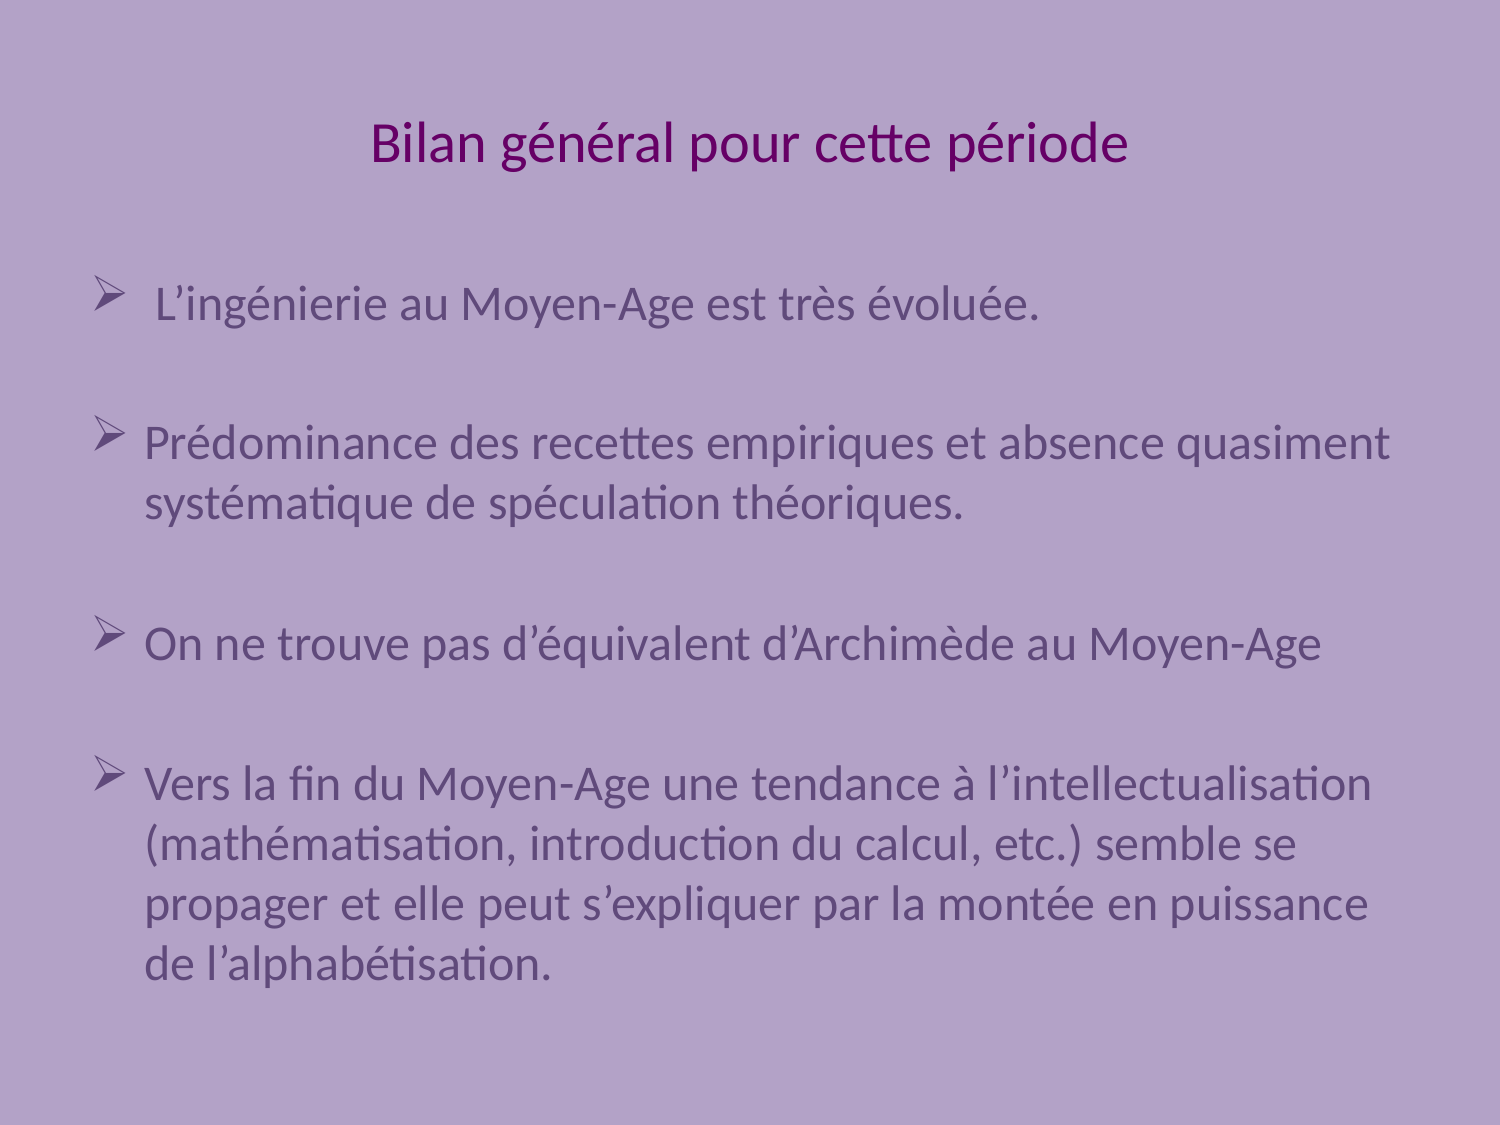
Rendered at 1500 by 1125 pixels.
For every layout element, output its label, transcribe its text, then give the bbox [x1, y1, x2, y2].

title Bilan général pour cette période [75, 45, 1425, 233]
list L’ingénierie au Moyen-Age est très évoluée. Prédominance des recettes empiriques et absence quasiment systématique de spéculation théoriques. On ne trouve pas d’équivalent d’Archimède au Moyen-Age Vers la fin du Moyen-Age une tendance à l’intellectualisation (mathématisation, introduction du calcul, etc.) semble se propager et elle peut s’expliquer par la montée en puissance de l’alphabétisation. [75, 262, 1425, 1005]
